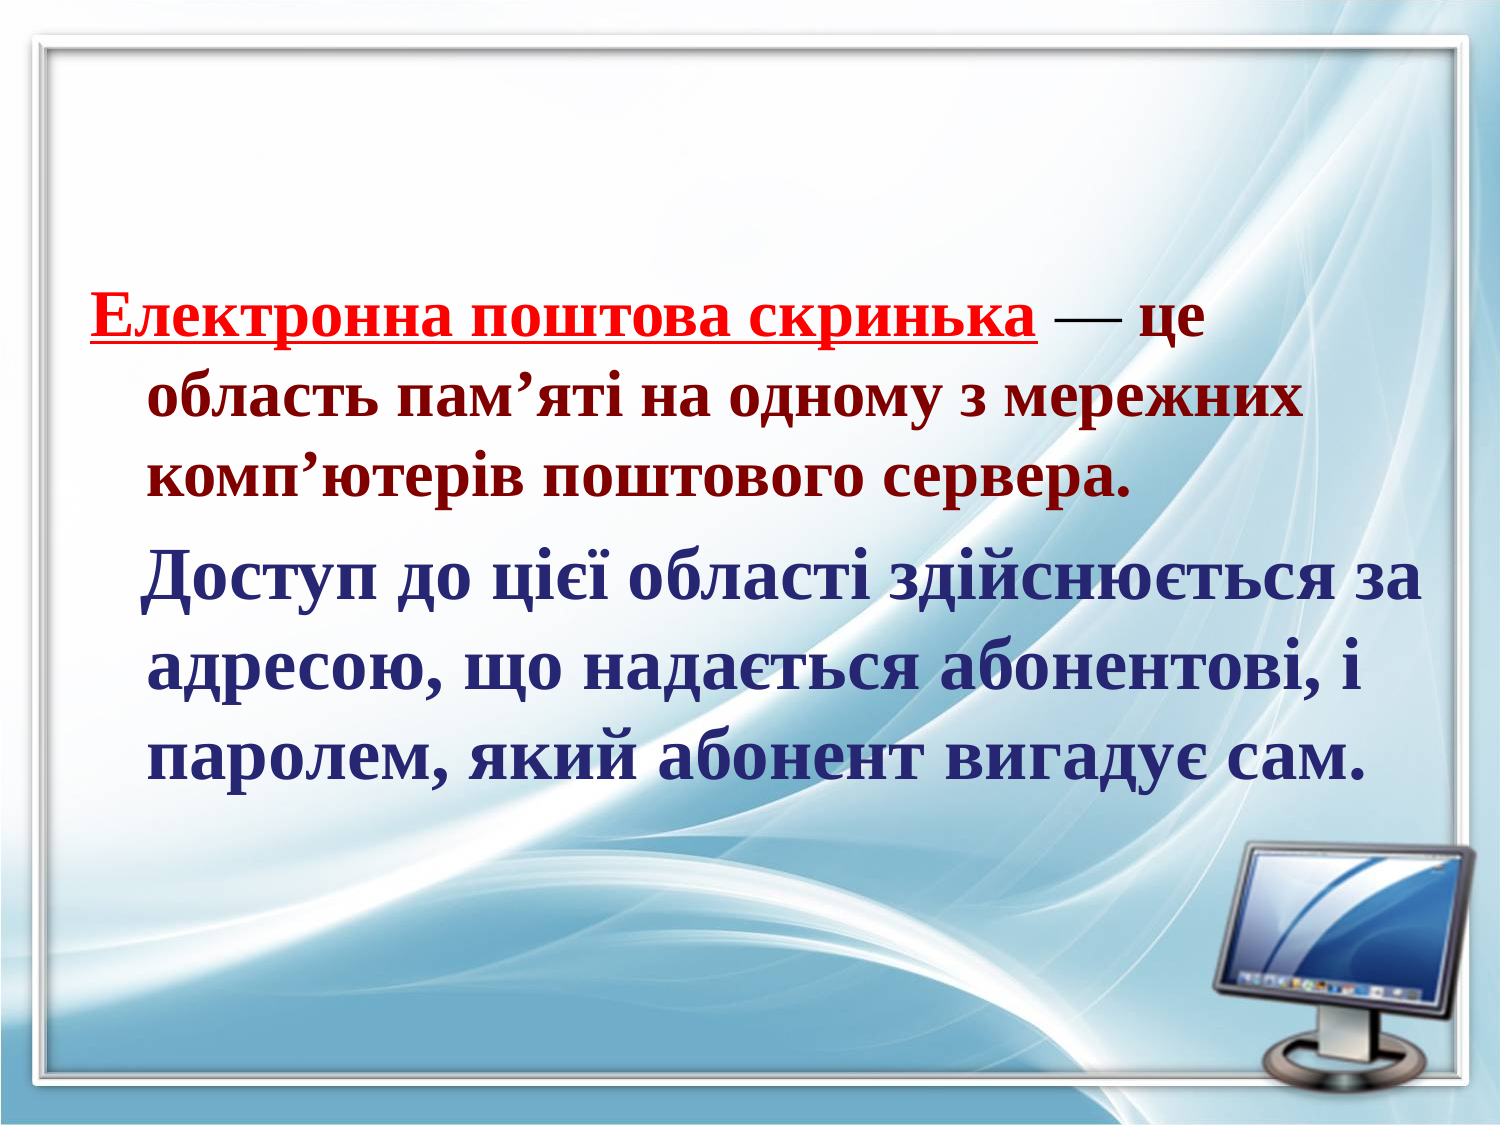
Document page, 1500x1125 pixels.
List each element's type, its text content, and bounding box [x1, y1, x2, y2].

list Електронна поштова скринька — це область пам’яті на одному з мережних комп’ютерів поштового сервера. Доступ до цієї області здійснюється за адресою, що надається абонентові, і паролем, який абонент вигадує сам. [74, 262, 1466, 1006]
picture [0, 0, 1500, 1125]
